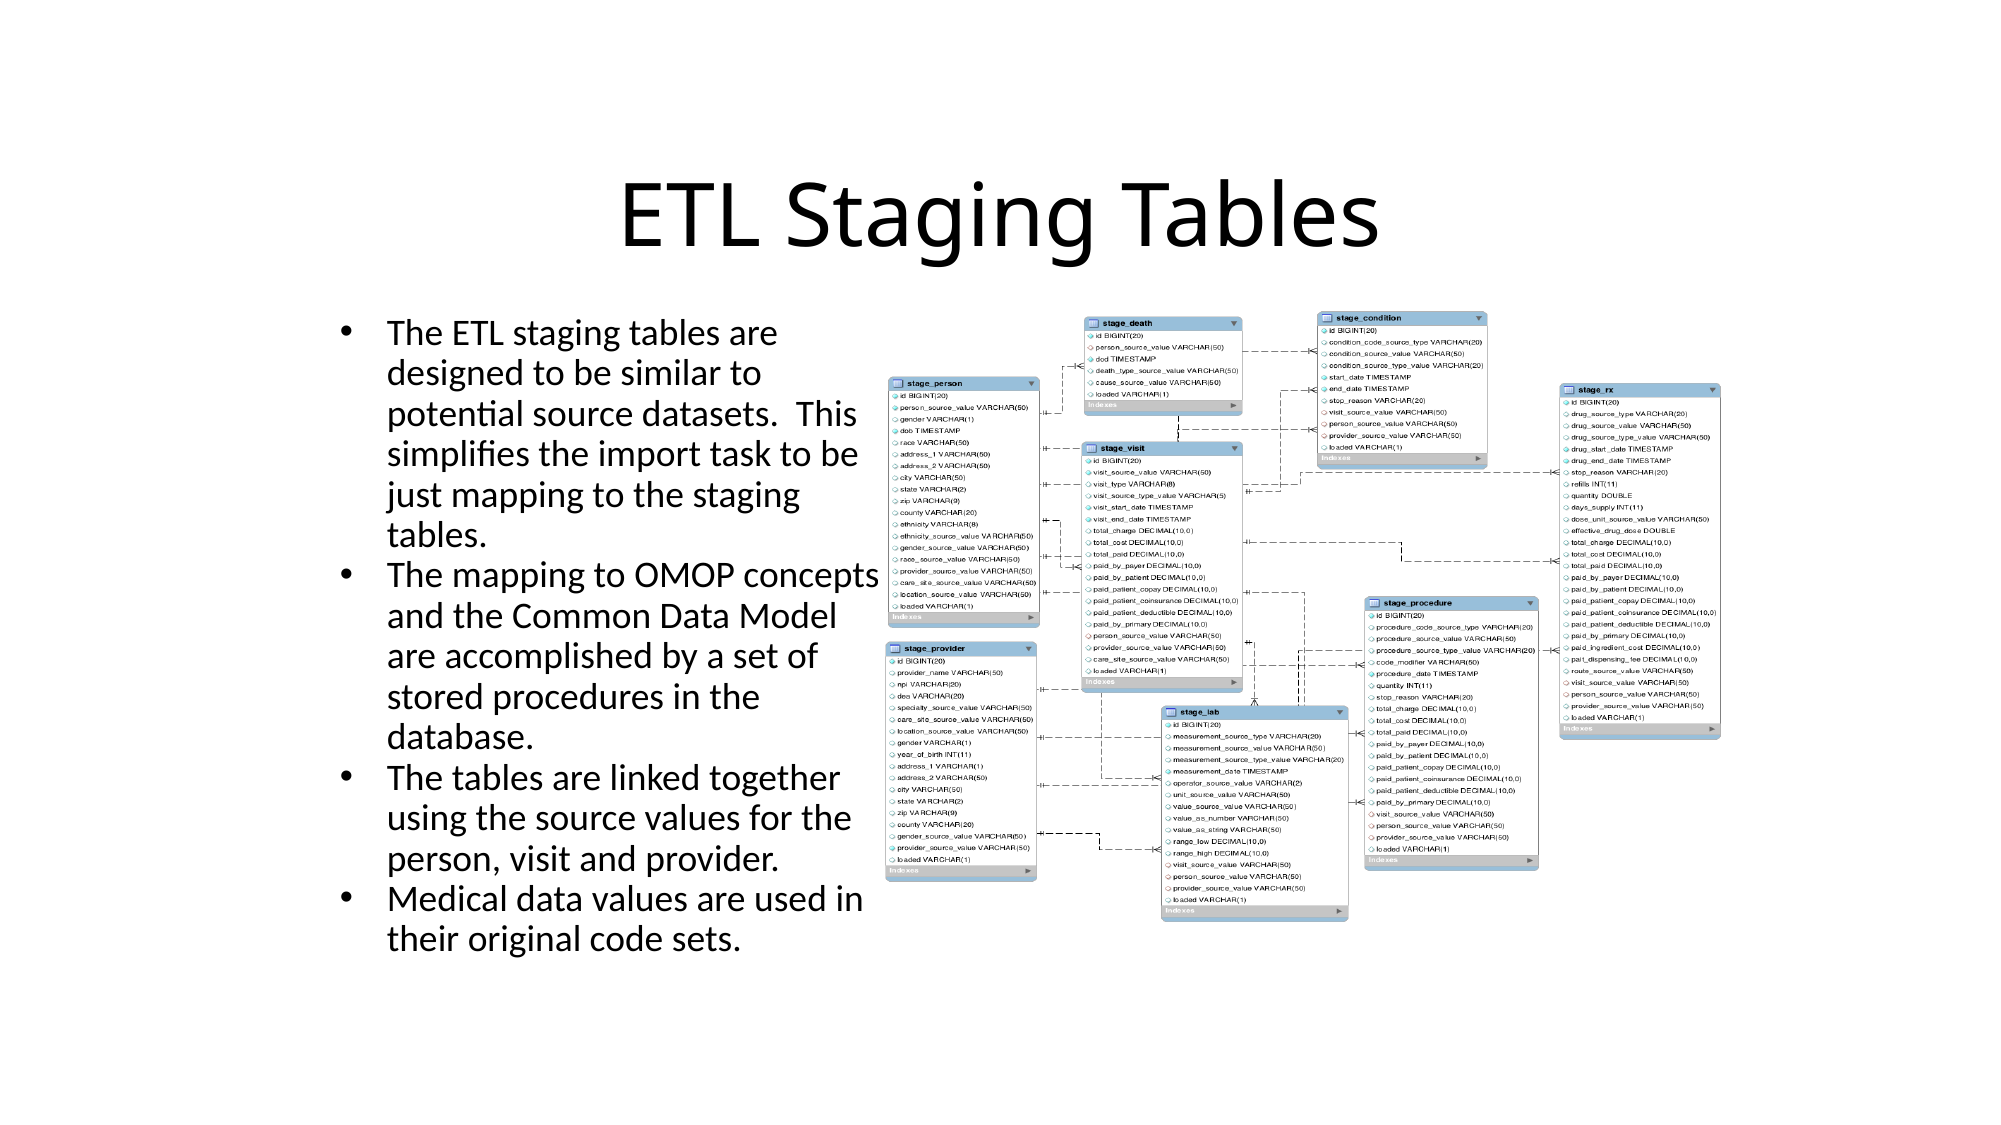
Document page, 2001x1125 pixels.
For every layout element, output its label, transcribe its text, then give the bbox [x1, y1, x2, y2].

list The ETL staging tables are designed to be similar to potential source datasets. This simplifies the import task to be just mapping to the staging tables. The mapping to OMOP concepts and the Common Data Model are accomplished by a set of stored procedures in the database. The tables are linked together using the source values for the person, visit and provider. Medical data values are used in their original code sets. [324, 305, 896, 1050]
title ETL Staging Tables [324, 162, 1675, 274]
picture [878, 305, 1727, 927]
